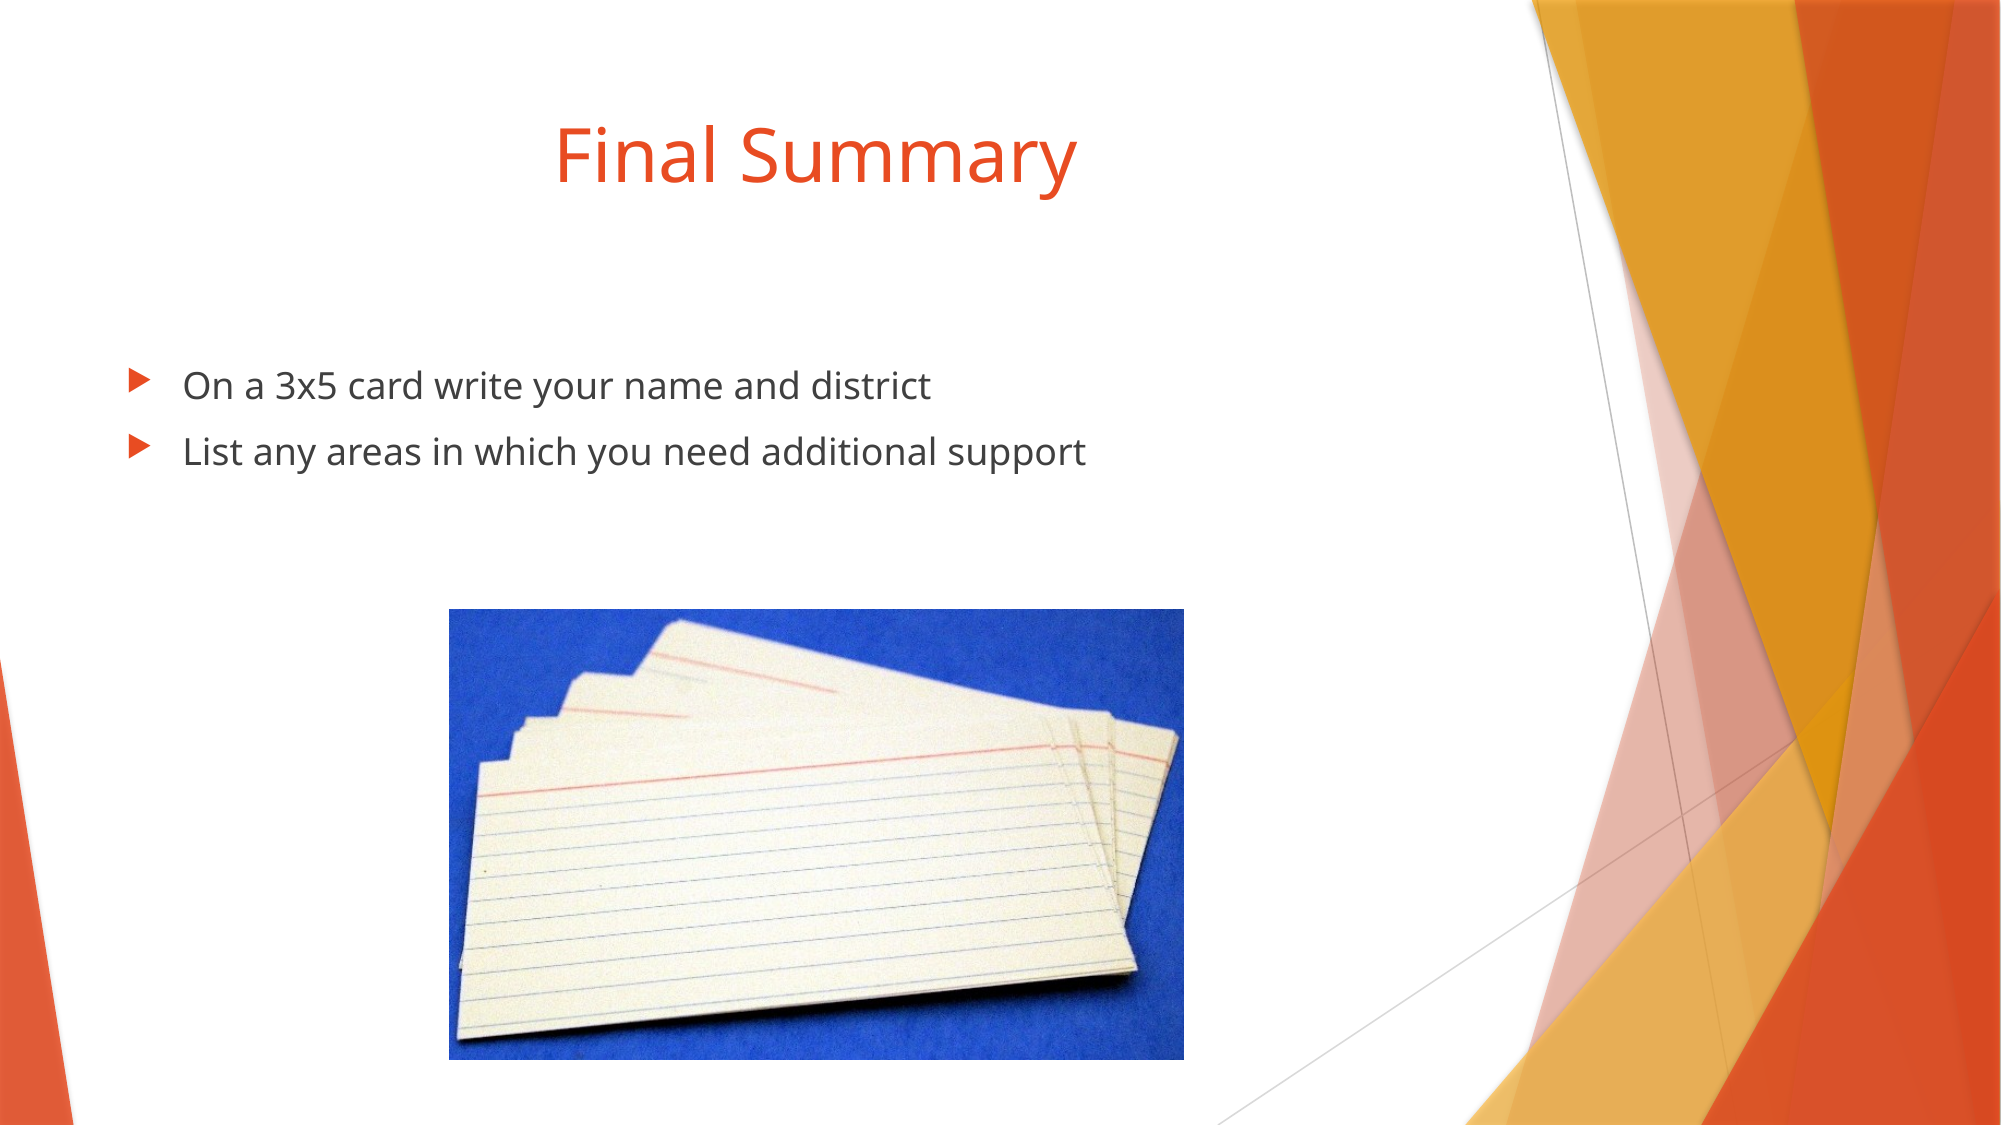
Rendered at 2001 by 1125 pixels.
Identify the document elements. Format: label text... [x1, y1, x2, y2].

picture [448, 608, 1184, 1060]
list On a 3x5 card write your name and district List any areas in which you need additional support [111, 354, 1522, 992]
title Final Summary [111, 99, 1522, 317]
